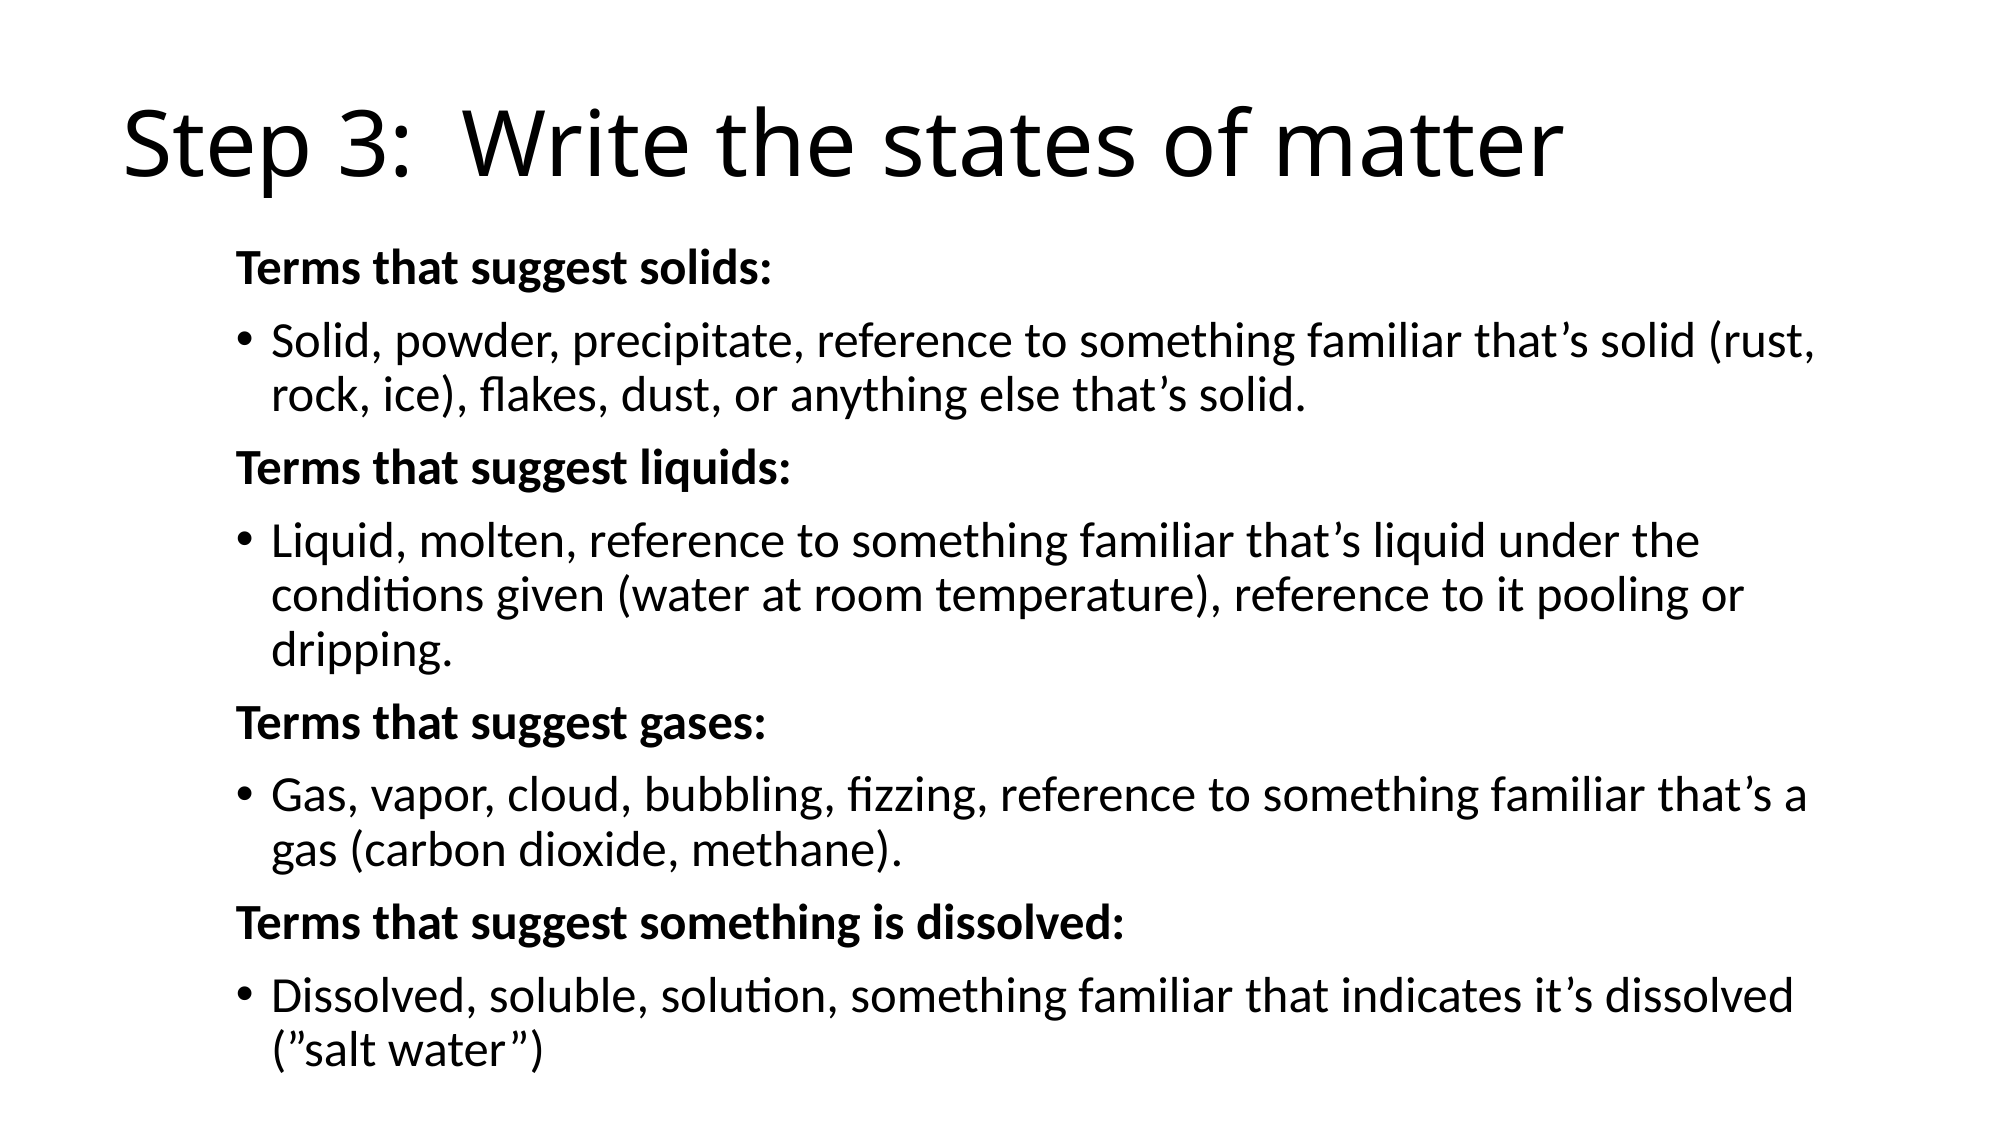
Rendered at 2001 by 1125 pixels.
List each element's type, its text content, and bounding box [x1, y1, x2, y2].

title Step 3: Write the states of matter [107, 38, 1833, 256]
list Terms that suggest solids: Solid, powder, precipitate, reference to something familiar that’s solid (rust, rock, ice), flakes, dust, or anything else that’s solid. Terms that suggest liquids: Liquid, molten, reference to something familiar that’s liquid under the conditions given (water at room temperature), reference to it pooling or dripping. Terms that suggest gases: Gas, vapor, cloud, bubbling, fizzing, reference to something familiar that’s a gas (carbon dioxide, methane). Terms that suggest something is dissolved: Dissolved, soluble, solution, something familiar that indicates it’s dissolved (”salt water”) [220, 233, 1863, 1087]
